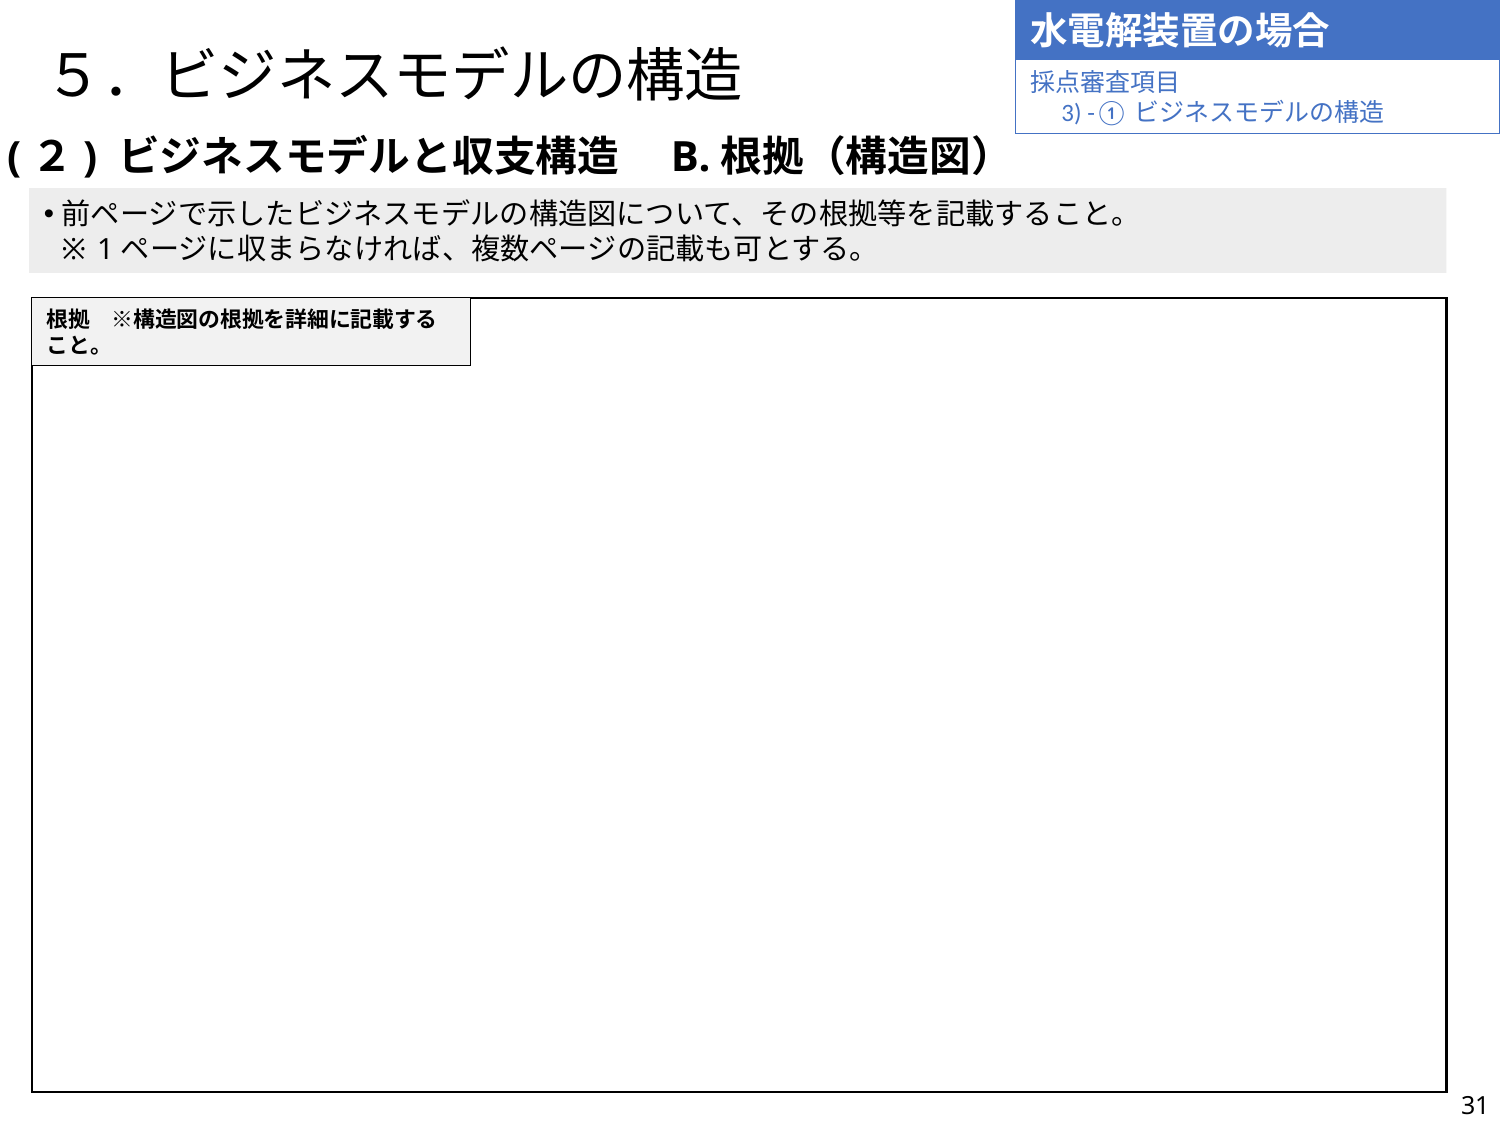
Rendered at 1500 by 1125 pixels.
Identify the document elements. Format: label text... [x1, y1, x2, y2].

text_box [31, 297, 1448, 1093]
text_box 水電解装置の場合 [1015, 0, 1500, 59]
text_box (２) ビジネスモデルと収支構造 B.根拠（構造図） [0, 122, 1028, 188]
text_box 根拠 ※構造図の根拠を詳細に記載すること。 [31, 297, 471, 366]
text_box 前ページで示したビジネスモデルの構造図について、その根拠等を記載すること。 1ページに収まらなければ、複数ページの記載も可とする。 [29, 188, 1447, 273]
text_box 採点審査項目 3) -①ビジネスモデルの構造 [1015, 59, 1500, 134]
title ５．ビジネスモデルの構造 [29, 33, 1015, 122]
